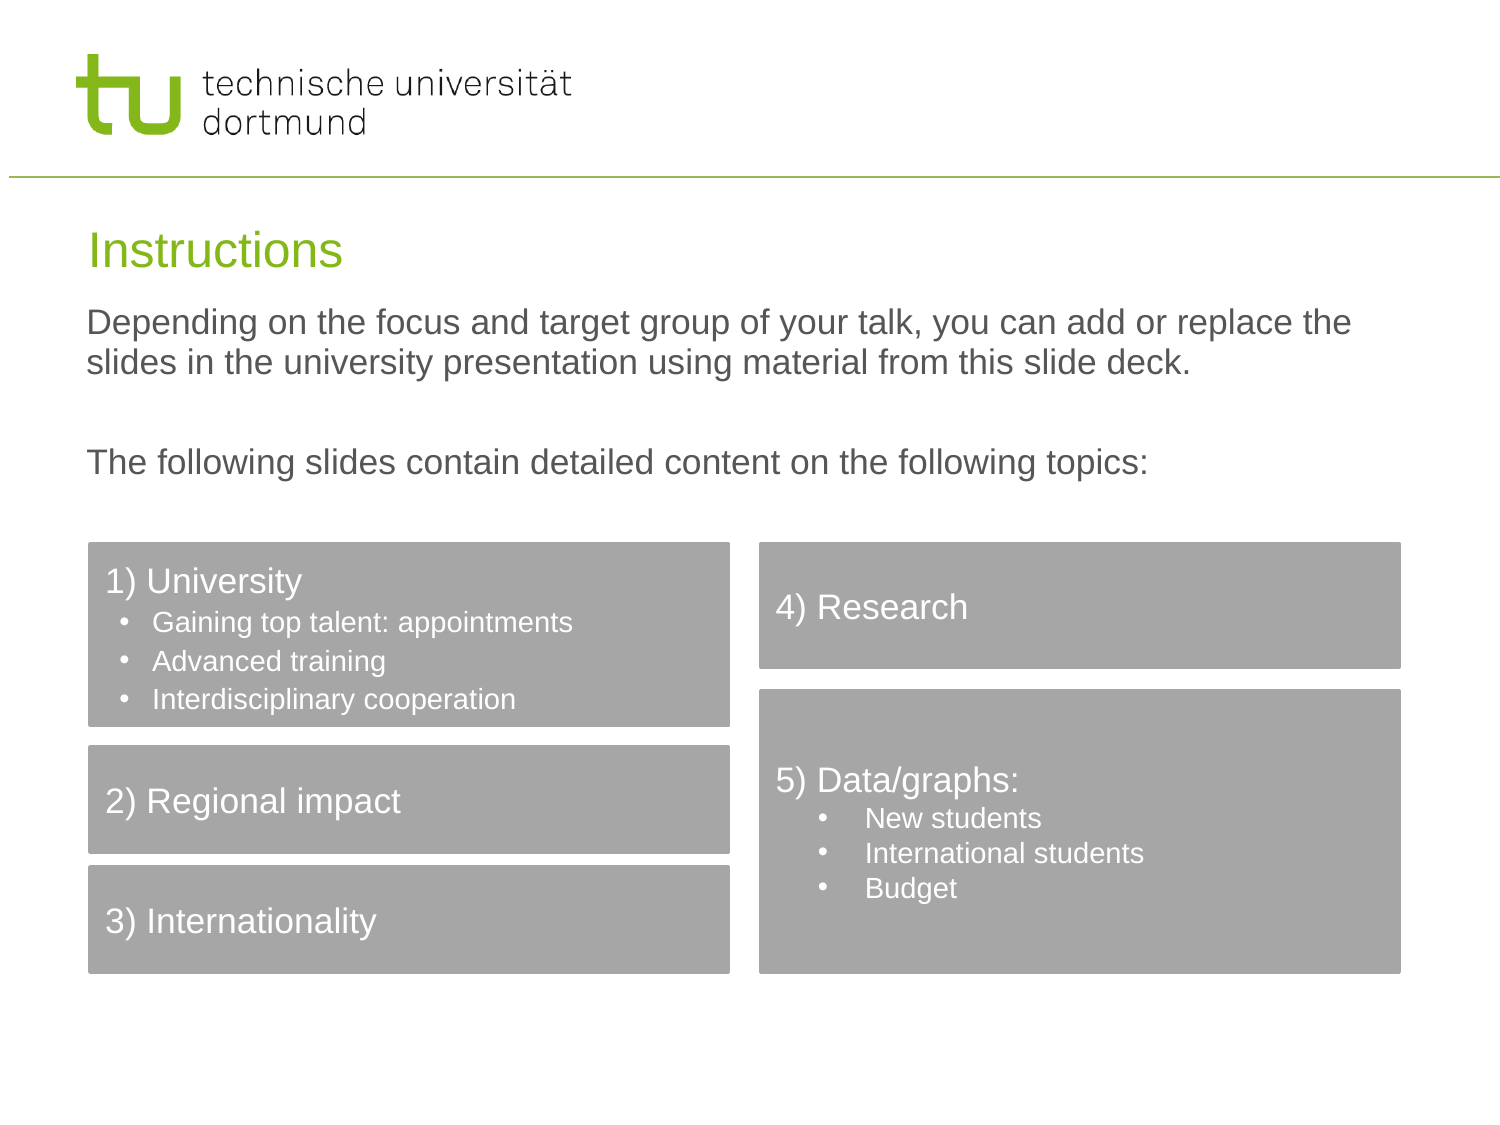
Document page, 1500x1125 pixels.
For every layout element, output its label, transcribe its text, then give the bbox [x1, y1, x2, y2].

list Depending on the focus and target group of your talk, you can add or replace the slides in the university presentation using material from this slide deck. The following slides contain detailed content on the following topics: [71, 295, 1432, 1094]
text_box 3) Internationality [88, 865, 730, 974]
text_box Instructions [73, 210, 1427, 282]
text_box 4) Research [759, 542, 1401, 669]
picture [76, 54, 573, 145]
text_box 5) Data/graphs: New students International students Budget [759, 689, 1401, 974]
text_box 2) Regional impact [88, 745, 730, 854]
text_box 1) University Gaining top talent: appointments Advanced training Interdisciplinary cooperation [88, 542, 730, 727]
